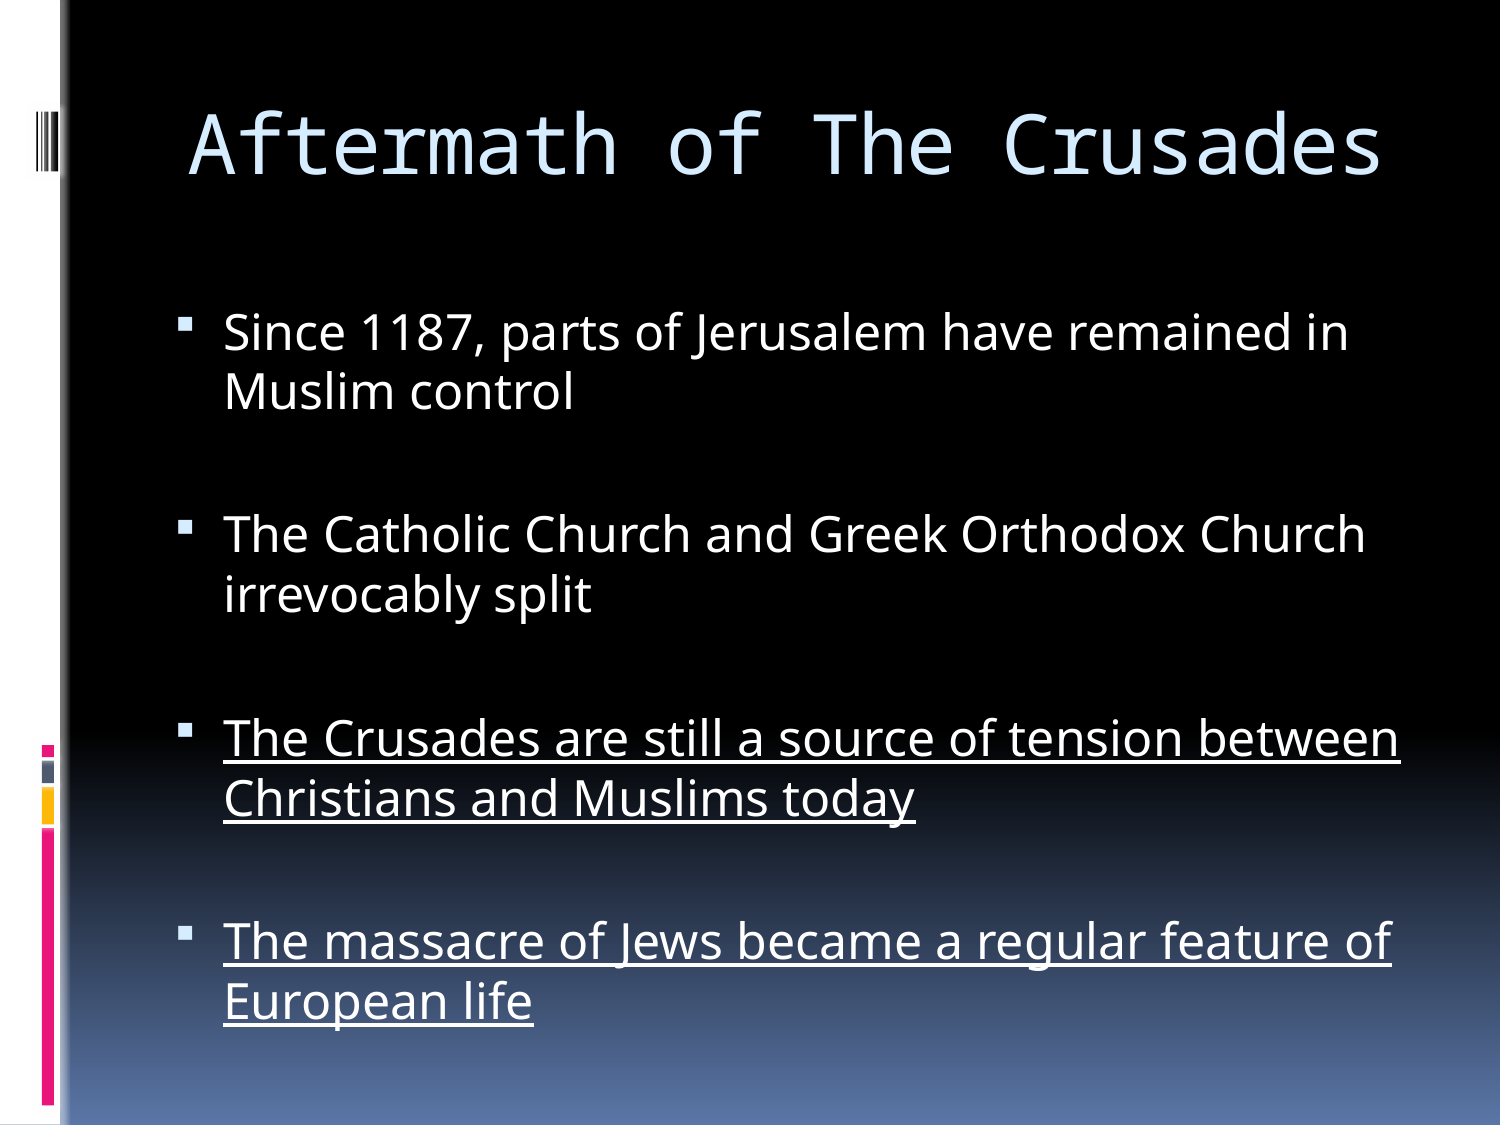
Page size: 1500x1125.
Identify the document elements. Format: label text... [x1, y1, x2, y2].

list Since 1187, parts of Jerusalem have remained in Muslim control The Catholic Church and Greek Orthodox Church irrevocably split The Crusades are still a source of tension between Christians and Muslims today The massacre of Jews became a regular feature of European life [150, 292, 1425, 1043]
title Aftermath of The Crusades [150, 83, 1425, 234]
